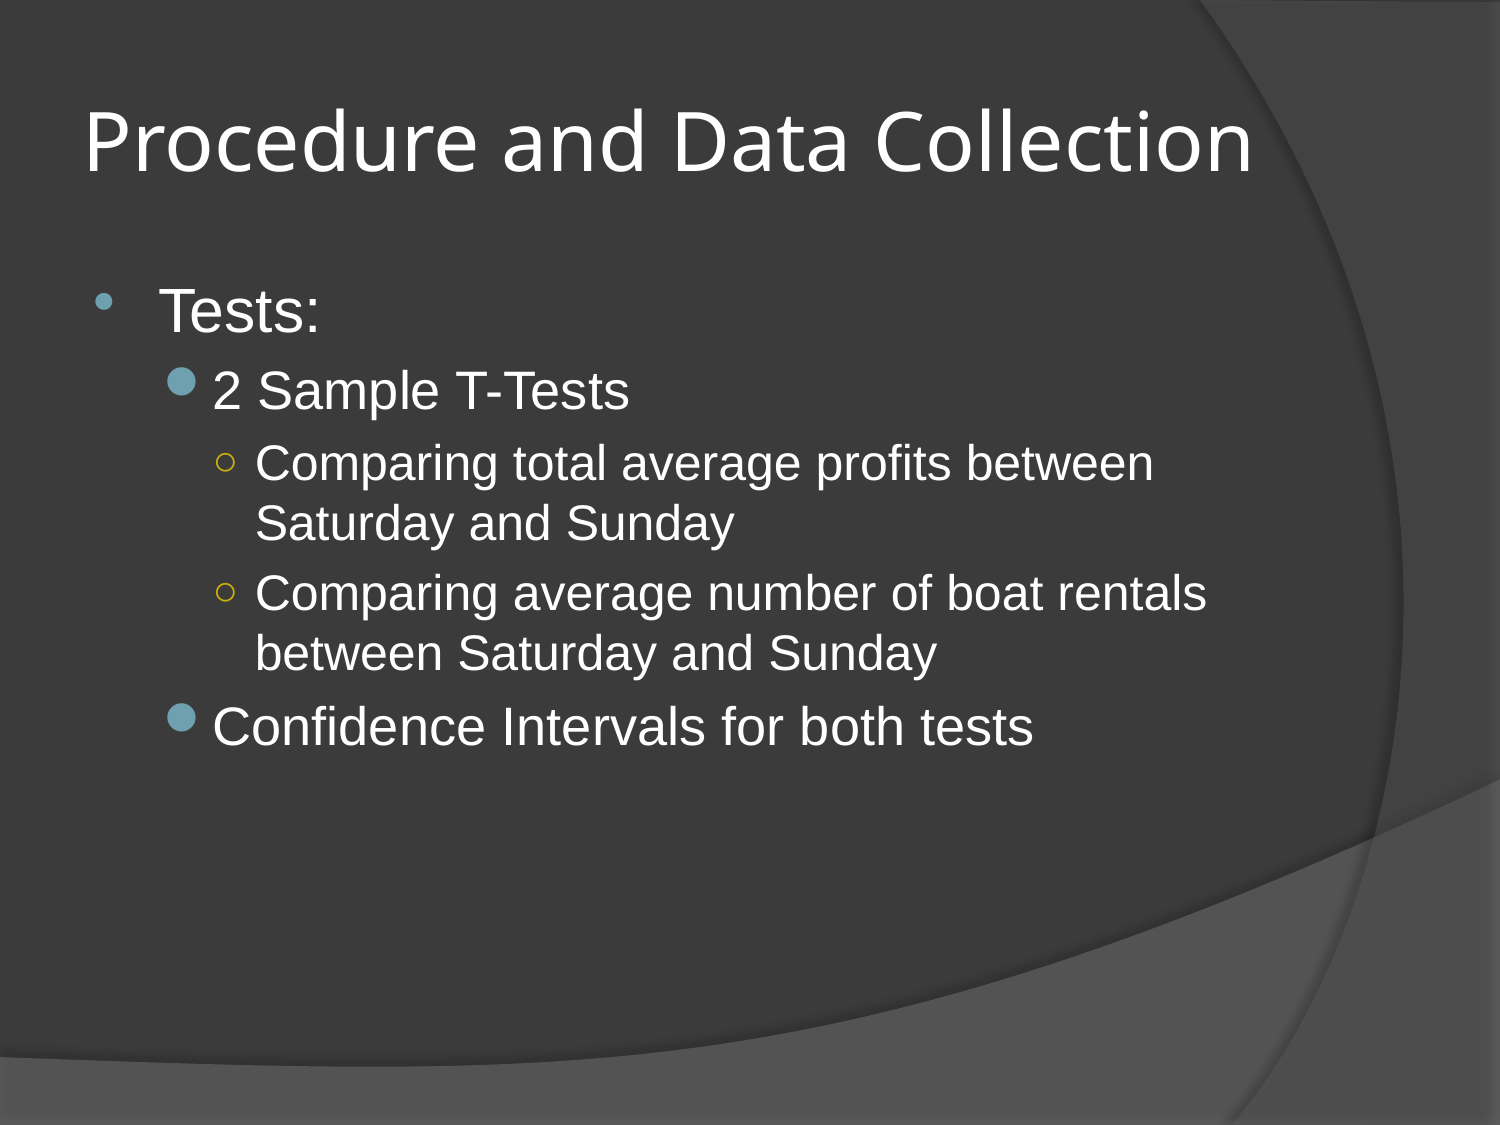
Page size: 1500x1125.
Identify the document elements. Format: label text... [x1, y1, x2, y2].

list Tests: 2 Sample T-Tests Comparing total average profits between Saturday and Sunday Comparing average number of boat rentals between Saturday and Sunday Confidence Intervals for both tests [75, 262, 1300, 1005]
title Procedure and Data Collection [75, 45, 1300, 233]
